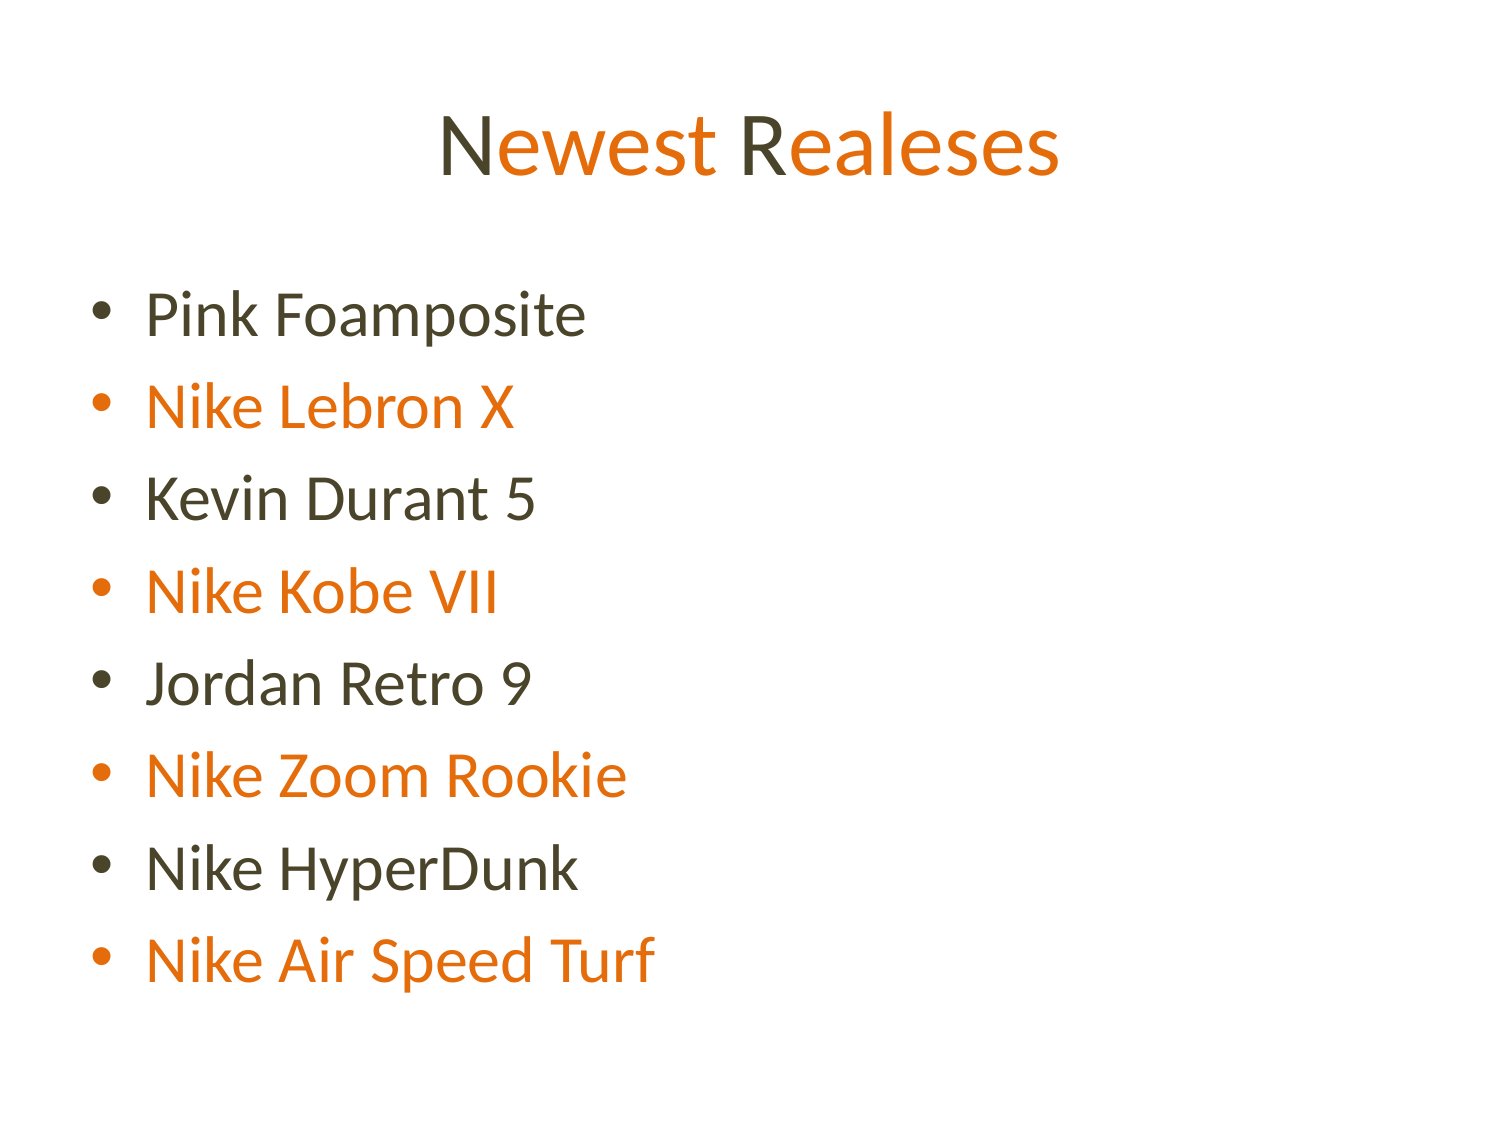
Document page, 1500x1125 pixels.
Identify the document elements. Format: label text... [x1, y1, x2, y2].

list Pink Foamposite Nike Lebron X Kevin Durant 5 Nike Kobe VII Jordan Retro 9 Nike Zoom Rookie Nike HyperDunk Nike Air Speed Turf [75, 262, 1425, 1005]
title Newest Realeses [75, 45, 1425, 233]
